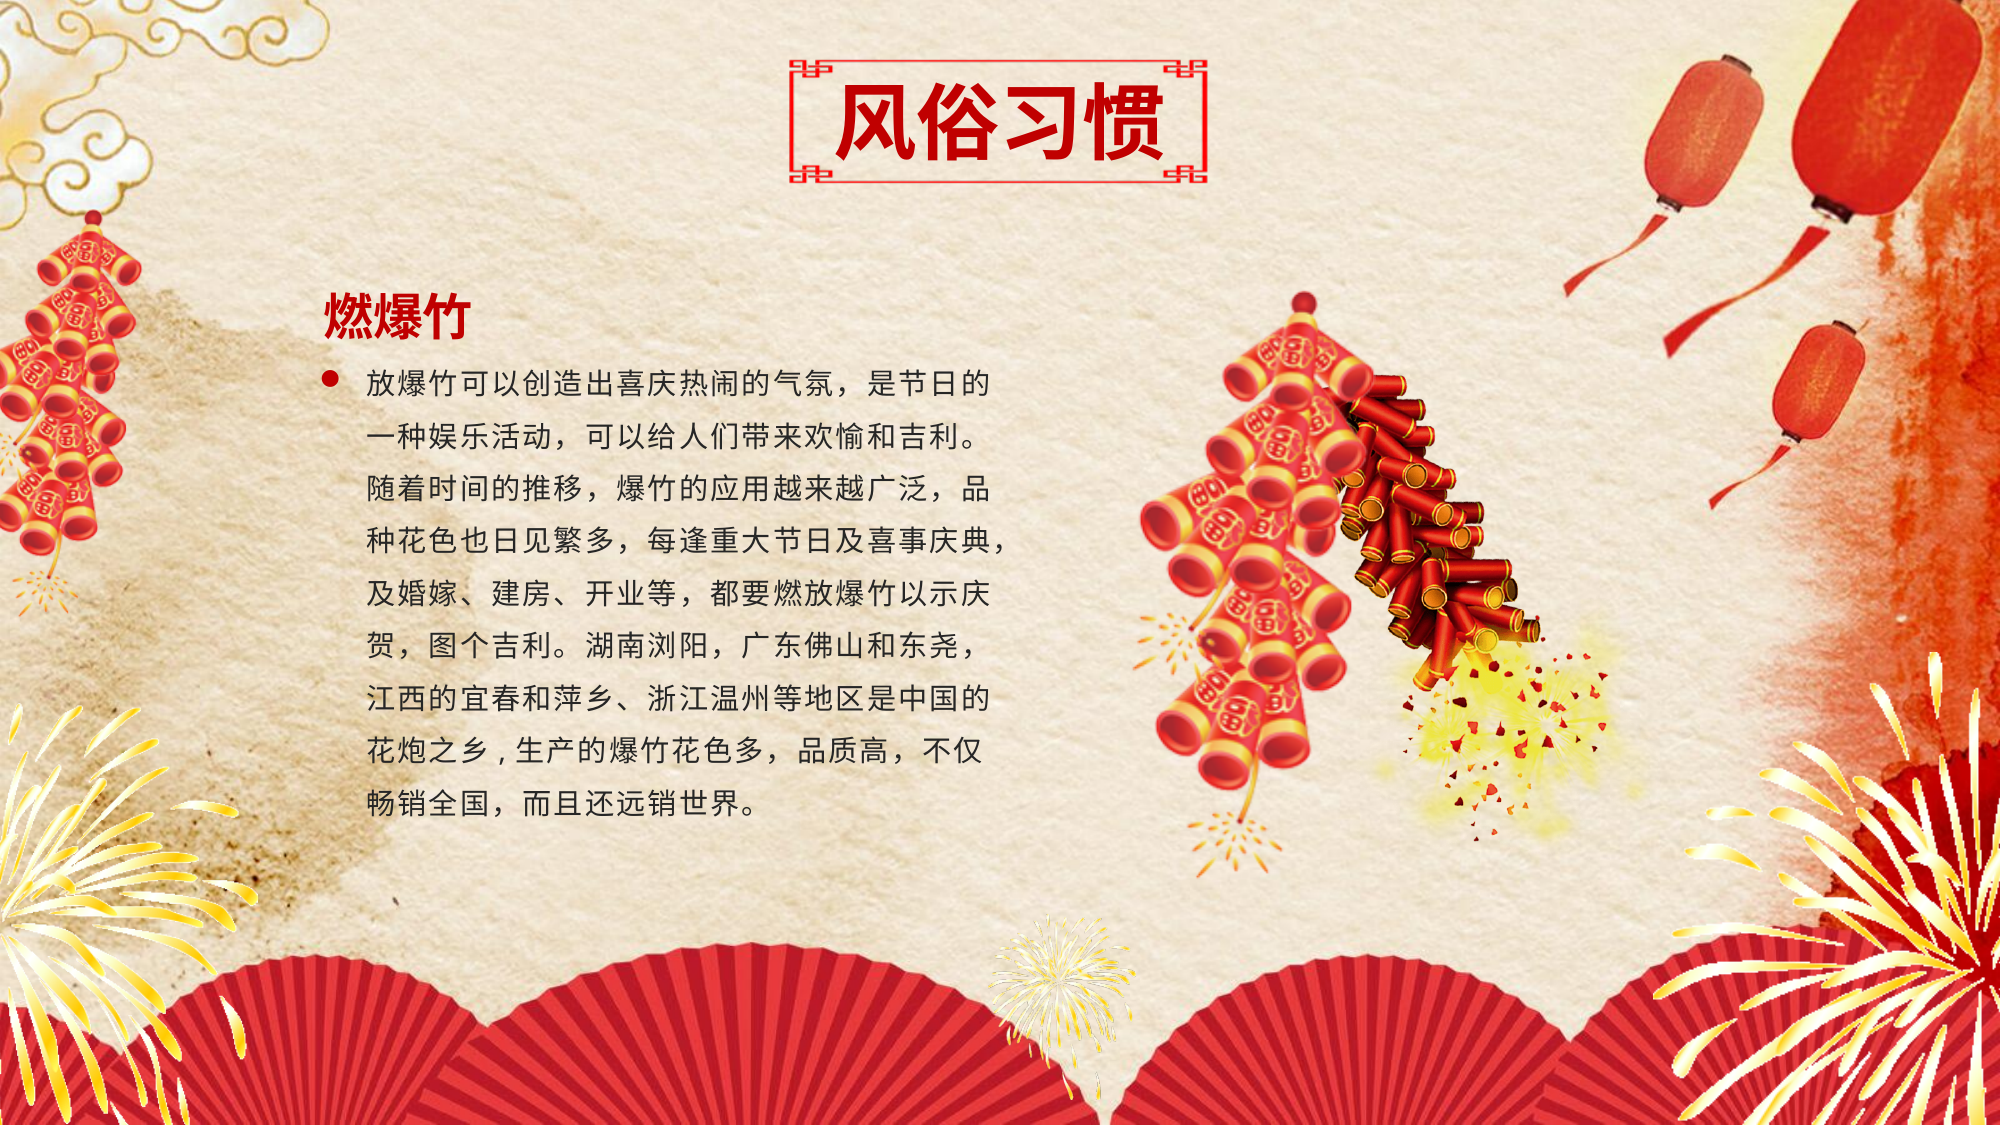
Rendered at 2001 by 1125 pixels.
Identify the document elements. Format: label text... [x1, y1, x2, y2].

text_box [766, 34, 1234, 207]
picture [0, 0, 2000, 1125]
text_box 燃爆竹 [308, 259, 489, 353]
text_box 放爆竹可以创造出喜庆热闹的气氛，是节日的一种娱乐活动，可以给人们带来欢愉和吉利。随着时间的推移，爆竹的应用越来越广泛，品种花色也日见繁多，每逢重大节日及喜事庆典，及婚嫁、建房、开业等，都要燃放爆竹以示庆贺，图个吉利。湖南浏阳，广东佛山和东尧，江西的宜春和萍乡、浙江温州等地区是中国的花炮之乡,生产的爆竹花色多，品质高，不仅畅销全国，而且还远销世界。 [304, 340, 1029, 828]
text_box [1115, 279, 1661, 896]
